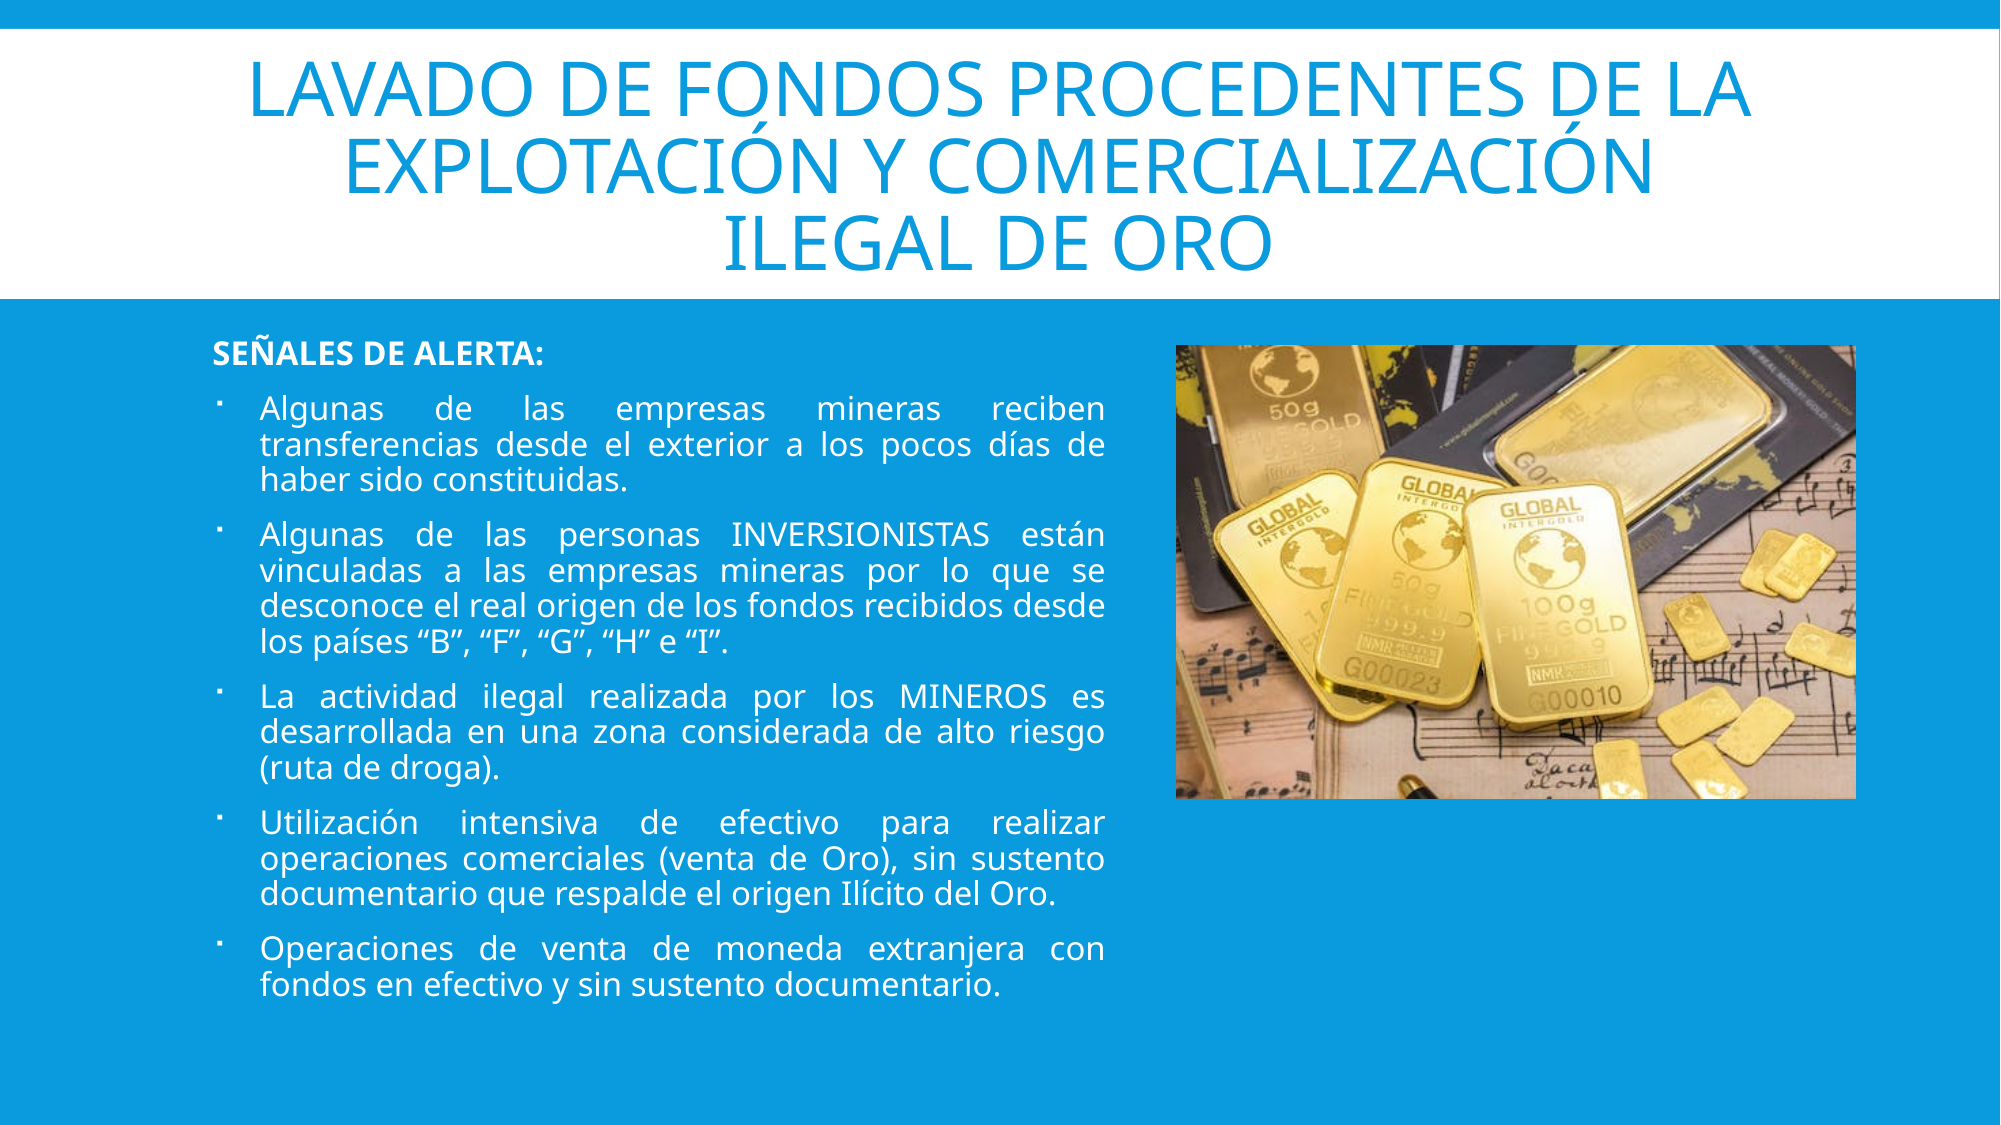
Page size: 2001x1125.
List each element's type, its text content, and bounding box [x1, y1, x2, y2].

title Lavado de fondos procedentes de la explotación y comercialización ilegal de oro [197, 46, 1803, 294]
picture [1177, 346, 1855, 798]
list SEÑALES DE ALERTA: Algunas de las empresas mineras reciben transferencias desde el exterior a los pocos días de haber sido constituidas. Algunas de las personas INVERSIONISTAS están vinculadas a las empresas mineras por lo que se desconoce el real origen de los fondos recibidos desde los países “B”, “F”, “G”, “H” e “I”. La actividad ilegal realizada por los MINEROS es desarrollada en una zona considerada de alto riesgo (ruta de droga). Utilización intensiva de efectivo para realizar operaciones comerciales (venta de Oro), sin sustento documentario que respalde el origen Ilícito del Oro. Operaciones de venta de moneda extranjera con fondos en efectivo y sin sustento documentario. [197, 329, 1123, 1021]
